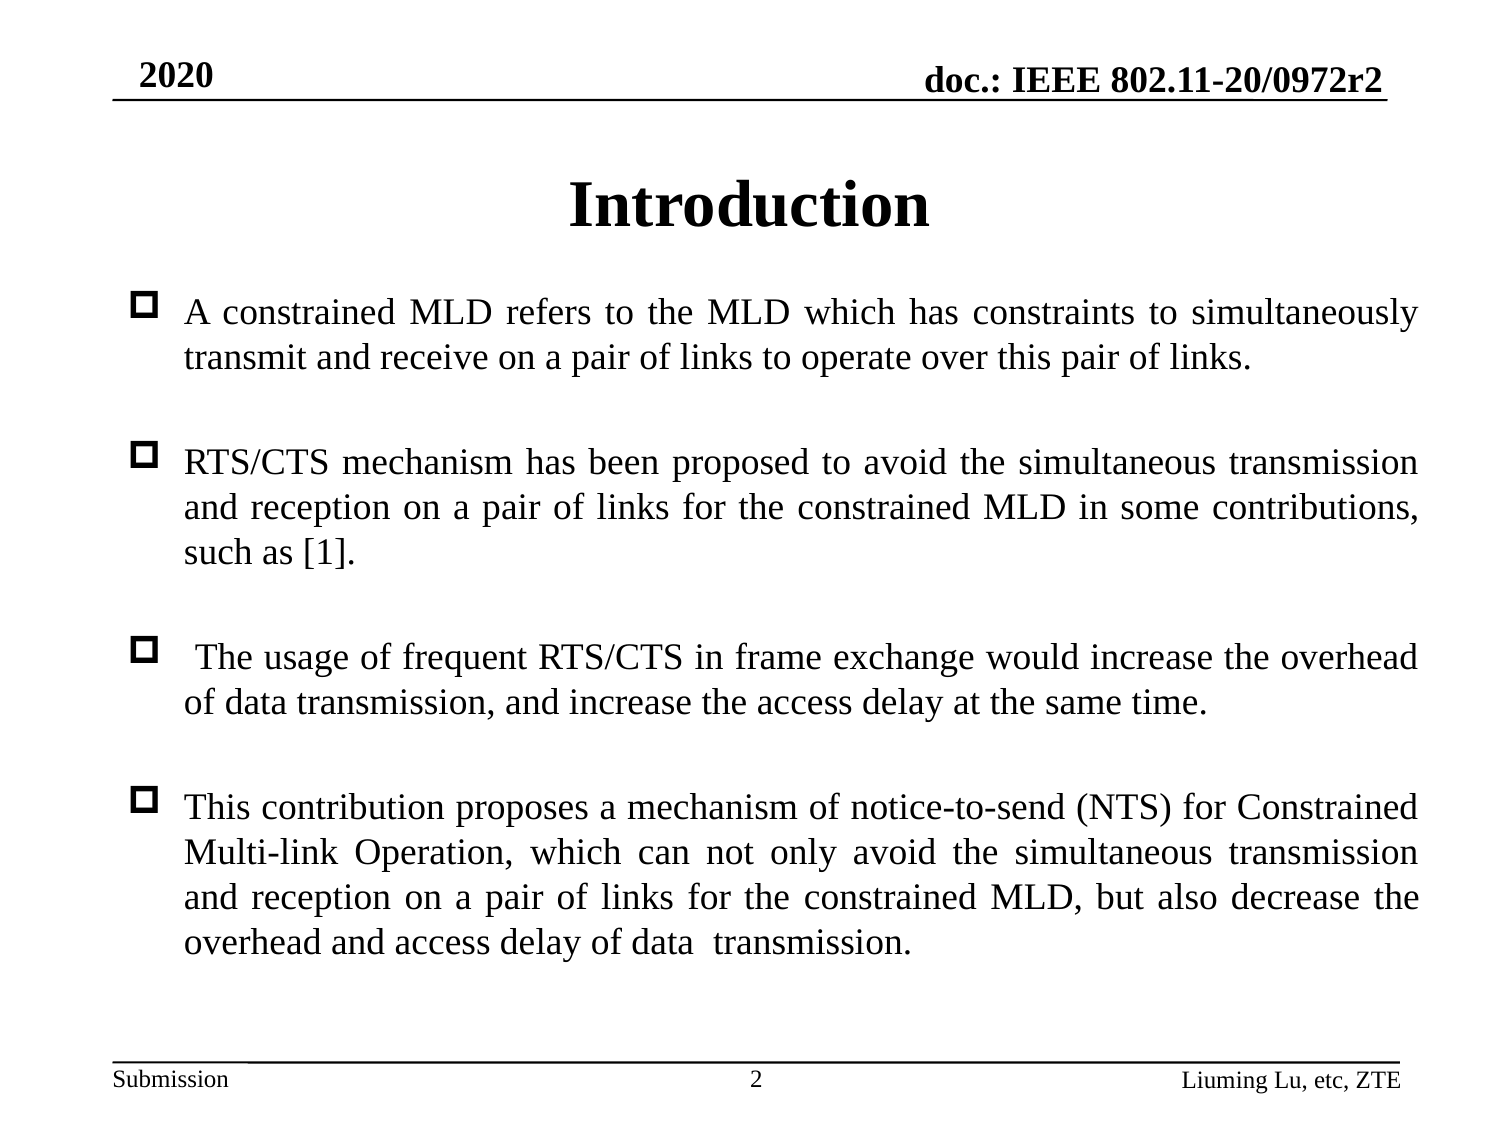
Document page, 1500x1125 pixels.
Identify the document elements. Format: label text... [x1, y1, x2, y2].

slide_number 2 [741, 1061, 772, 1093]
footer Liuming Lu, etc, ZTE [1178, 1063, 1402, 1095]
title Introduction [112, 112, 1388, 279]
list A constrained MLD refers to the MLD which has constraints to simultaneously transmit and receive on a pair of links to operate over this pair of links. RTS/CTS mechanism has been proposed to avoid the simultaneous transmission and reception on a pair of links for the constrained MLD in some contributions, such as [1]. The usage of frequent RTS/CTS in frame exchange would increase the overhead of data transmission, and increase the access delay at the same time. This contribution proposes a mechanism of notice-to-send (NTS) for Constrained Multi-link Operation, which can not only avoid the simultaneous transmission and reception on a pair of links for the constrained MLD, but also decrease the overhead and access delay of data transmission. [112, 279, 1436, 965]
